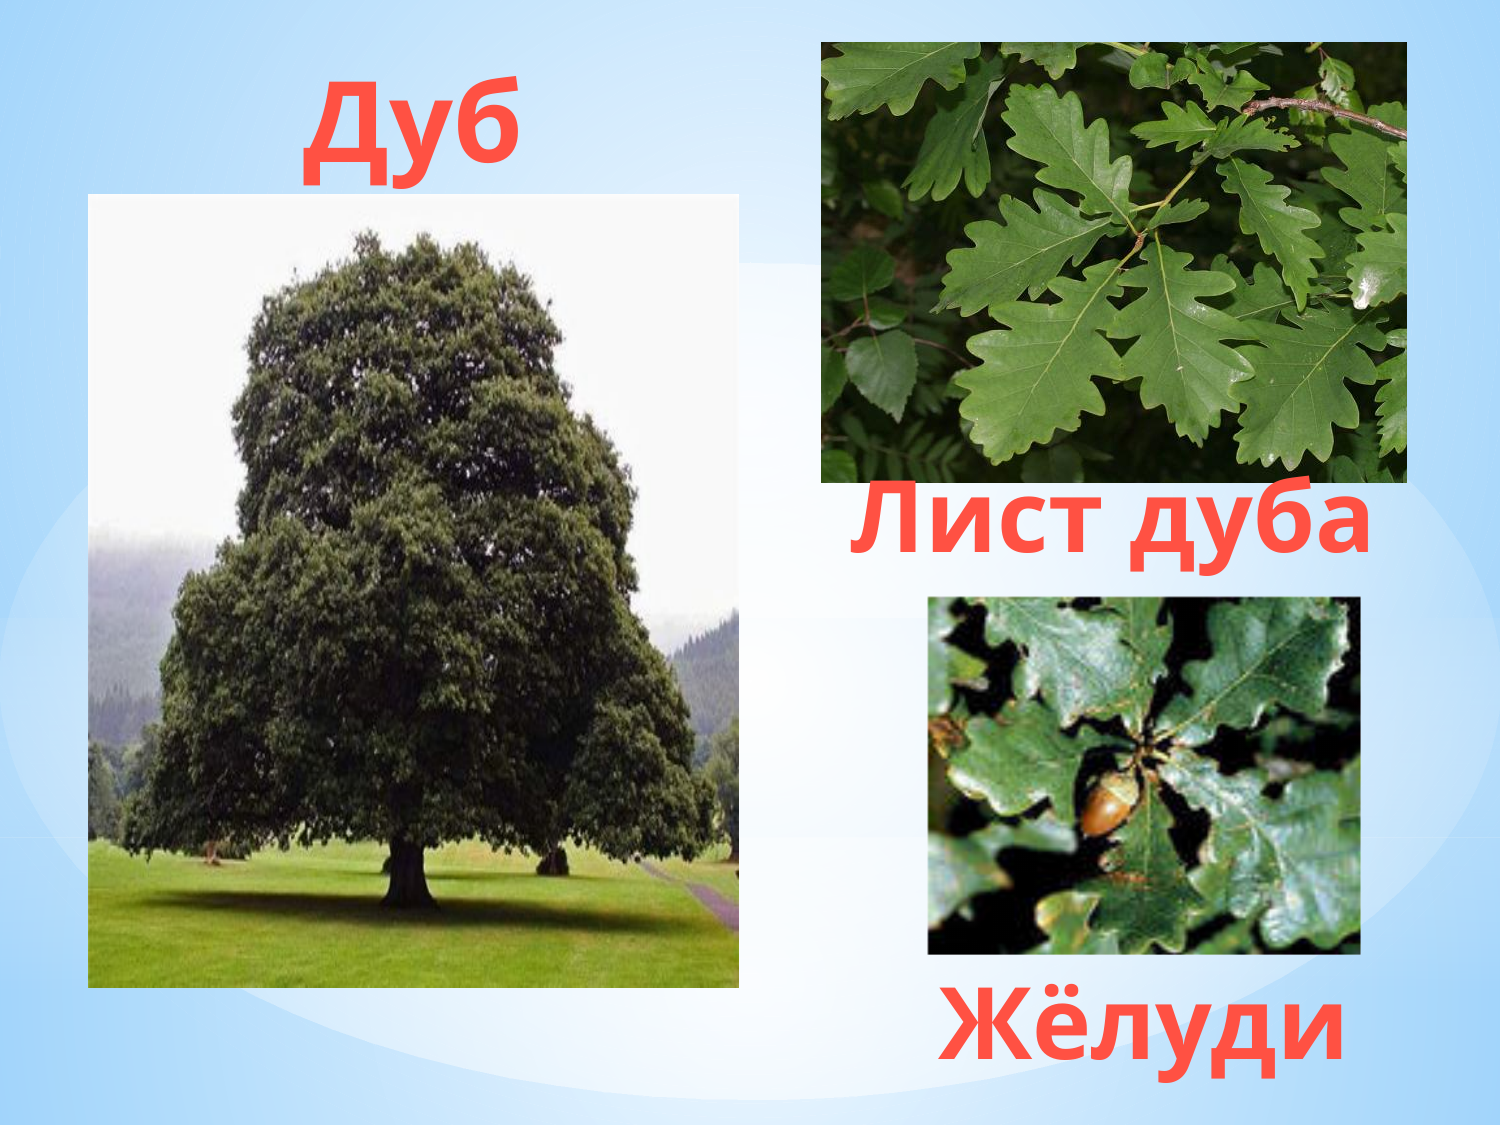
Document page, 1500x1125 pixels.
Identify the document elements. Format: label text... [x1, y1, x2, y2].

picture [88, 193, 739, 988]
text_box Дуб [288, 42, 539, 191]
picture [820, 42, 1408, 483]
text_box Лист дуба [835, 491, 1392, 580]
text_box Жёлуди [923, 952, 1365, 1088]
picture [929, 558, 1360, 993]
